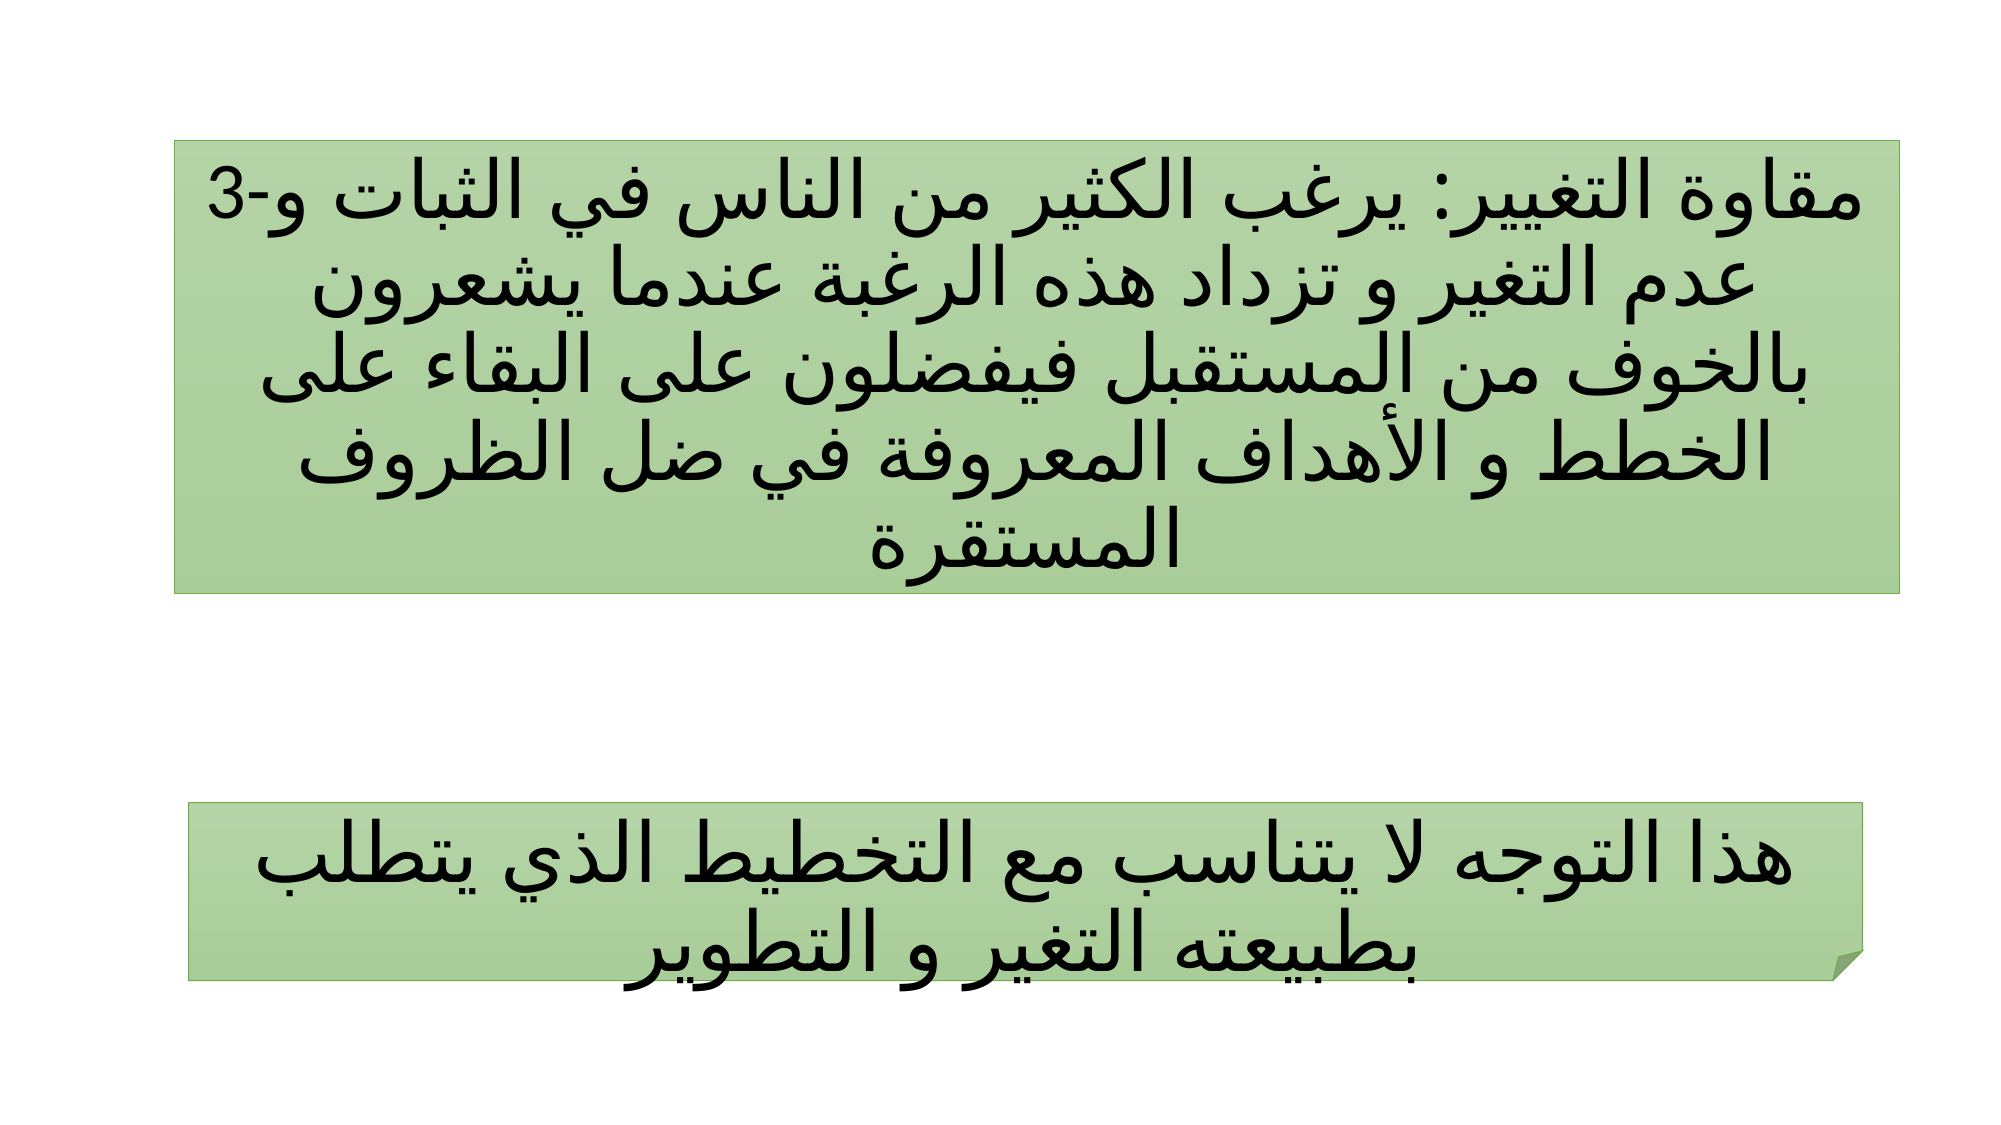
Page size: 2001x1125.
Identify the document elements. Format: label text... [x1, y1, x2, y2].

title 3-مقاوة التغيير: يرغب الكثير من الناس في الثبات و عدم التغير و تزداد هذه الرغبة عندما يشعرون بالخوف من المستقبل فيفضلون على البقاء على الخطط و الأهداف المعروفة في ضل الظروف المستقرة [174, 140, 1900, 594]
text_box هذا التوجه لا يتناسب مع التخطيط الذي يتطلب بطبيعته التغير و التطوير [188, 802, 1865, 982]
